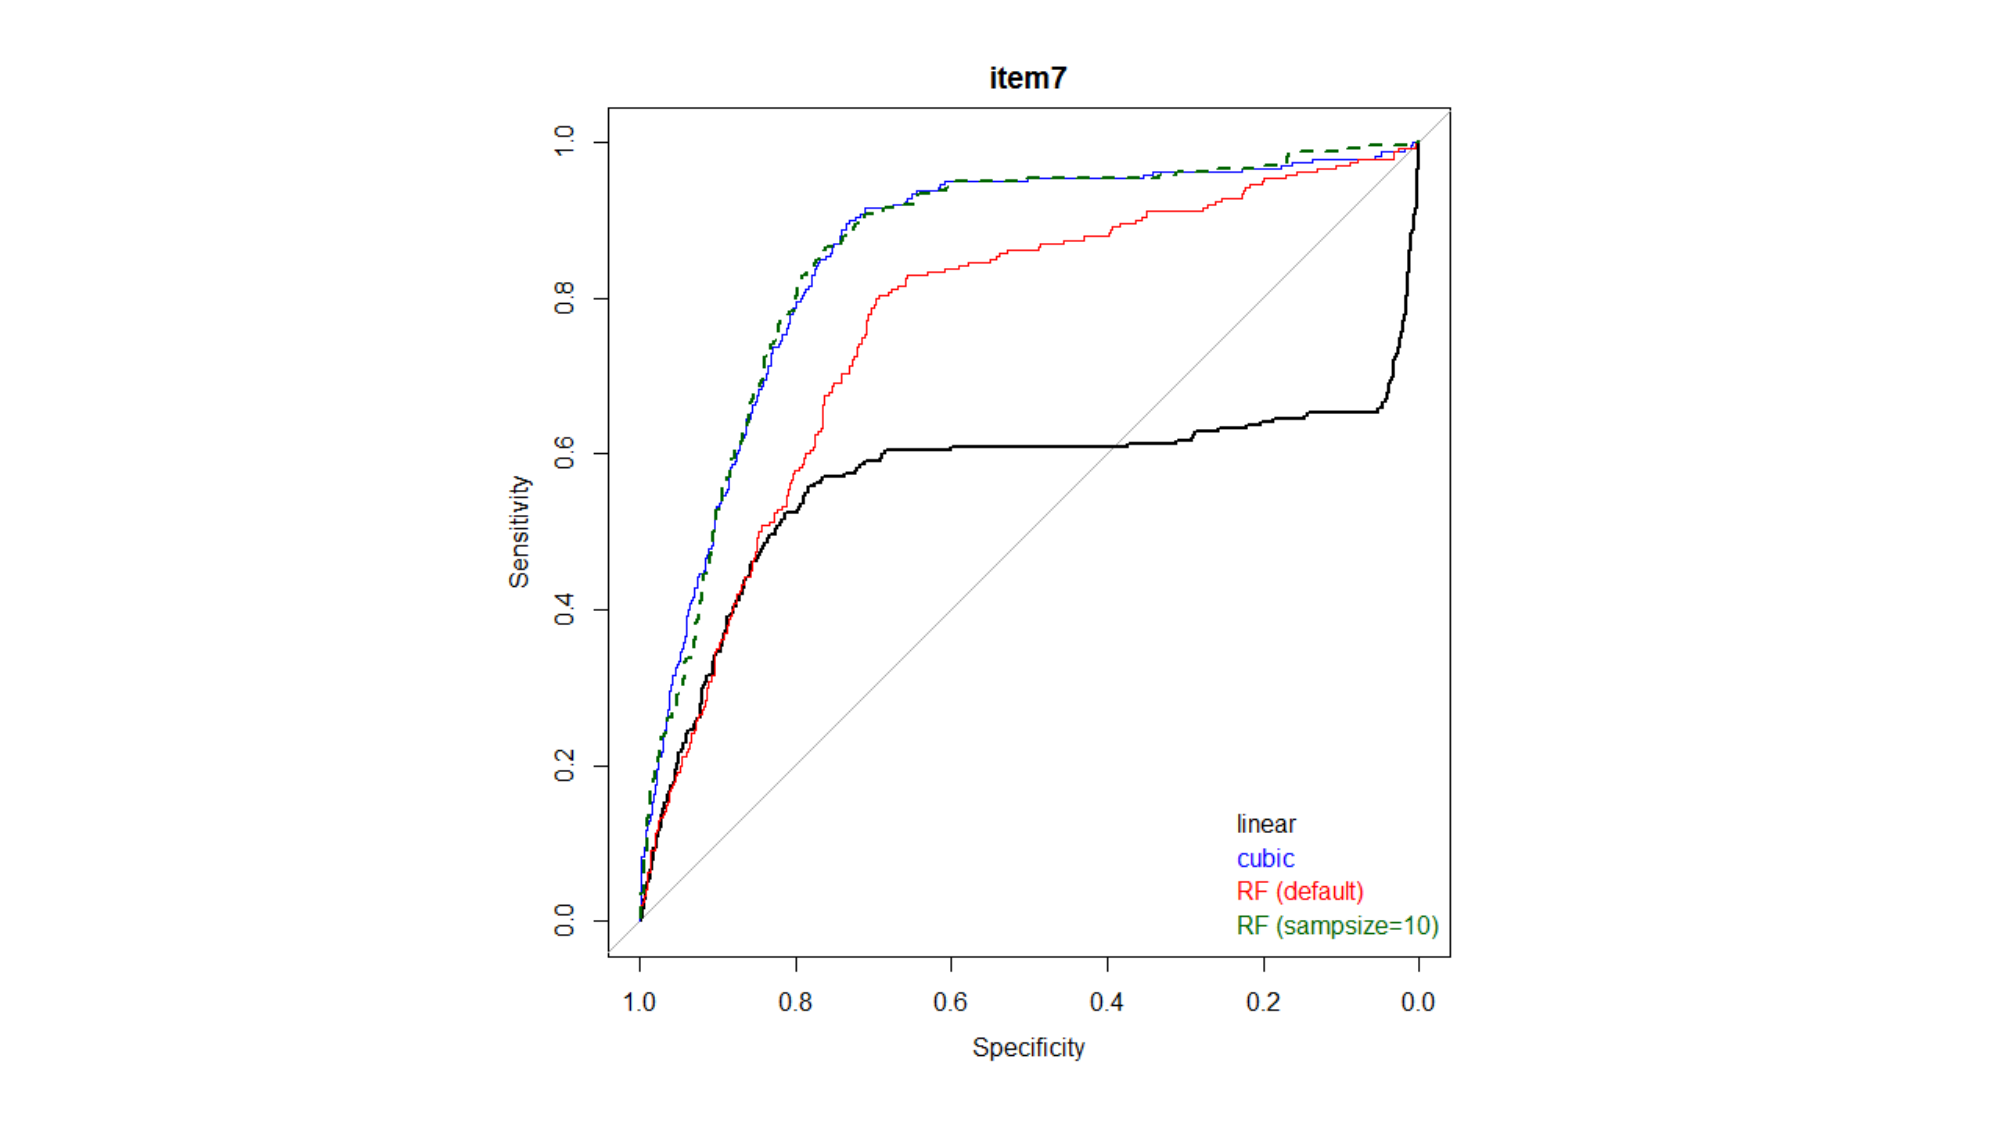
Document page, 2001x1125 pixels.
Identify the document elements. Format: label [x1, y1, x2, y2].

picture [486, 45, 1514, 1080]
